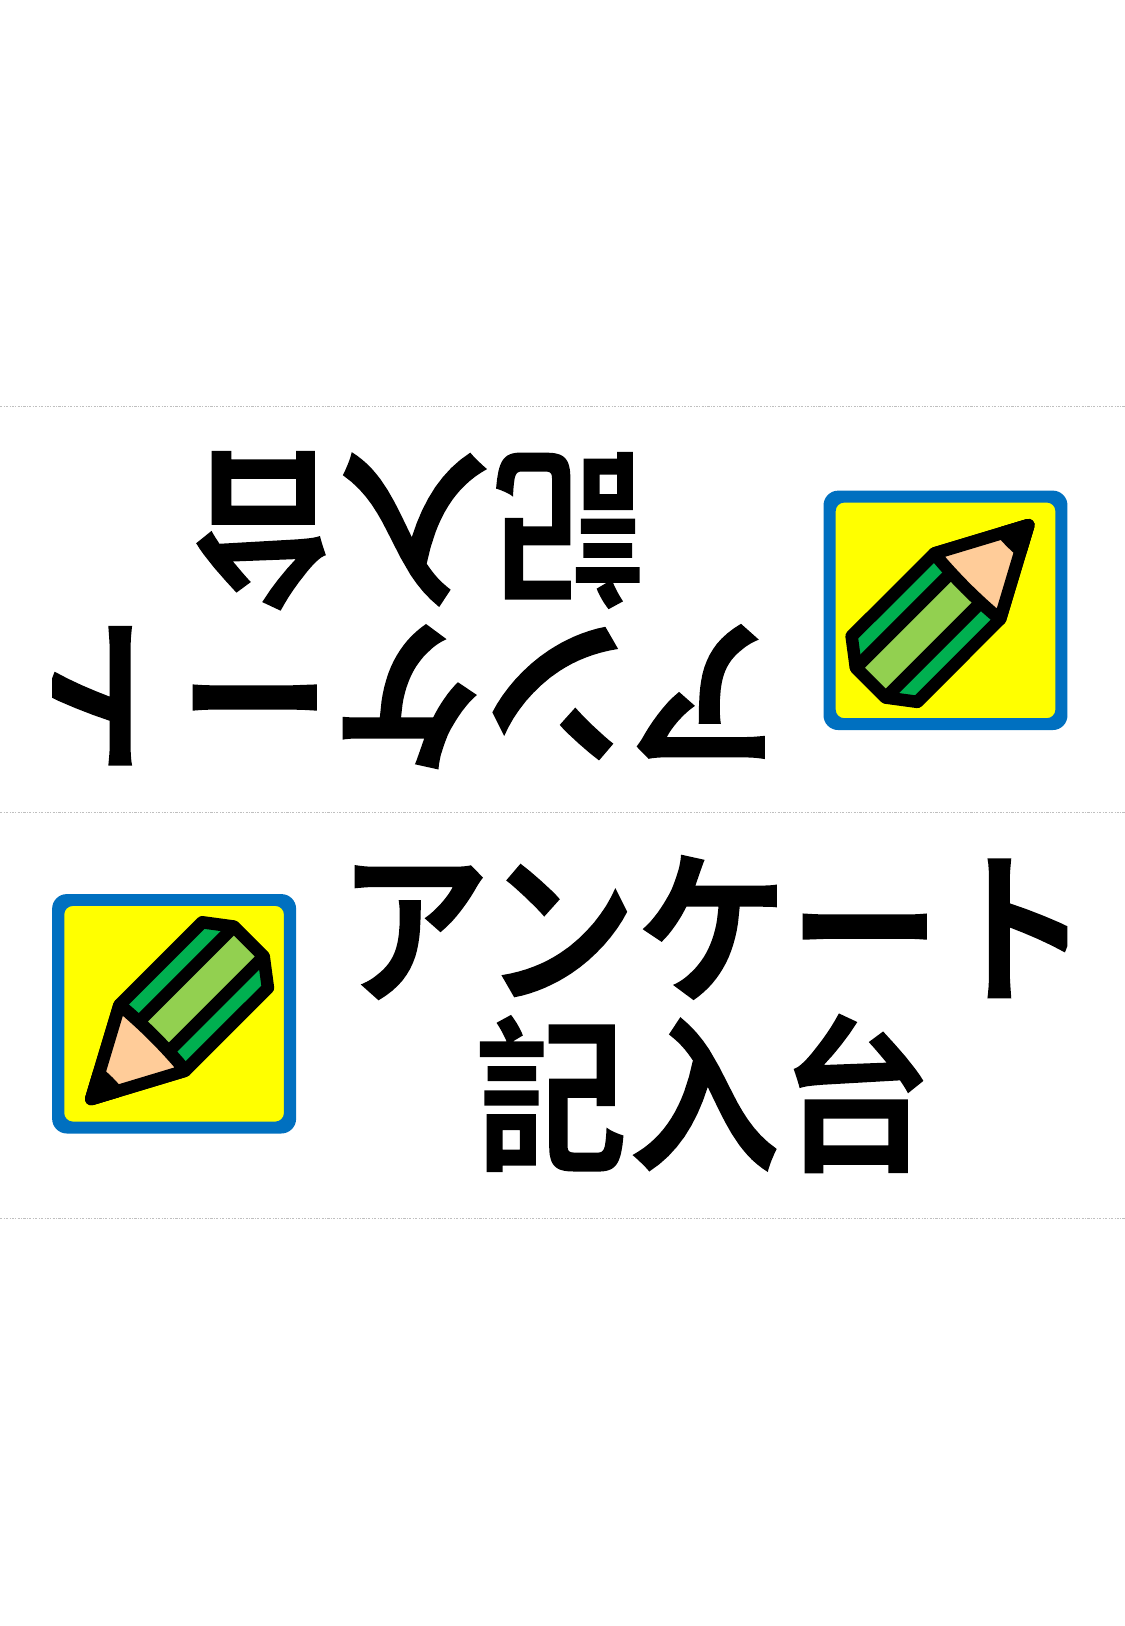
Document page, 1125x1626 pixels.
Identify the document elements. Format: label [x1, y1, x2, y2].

text_box [52, 894, 297, 1134]
text_box [823, 490, 1068, 730]
